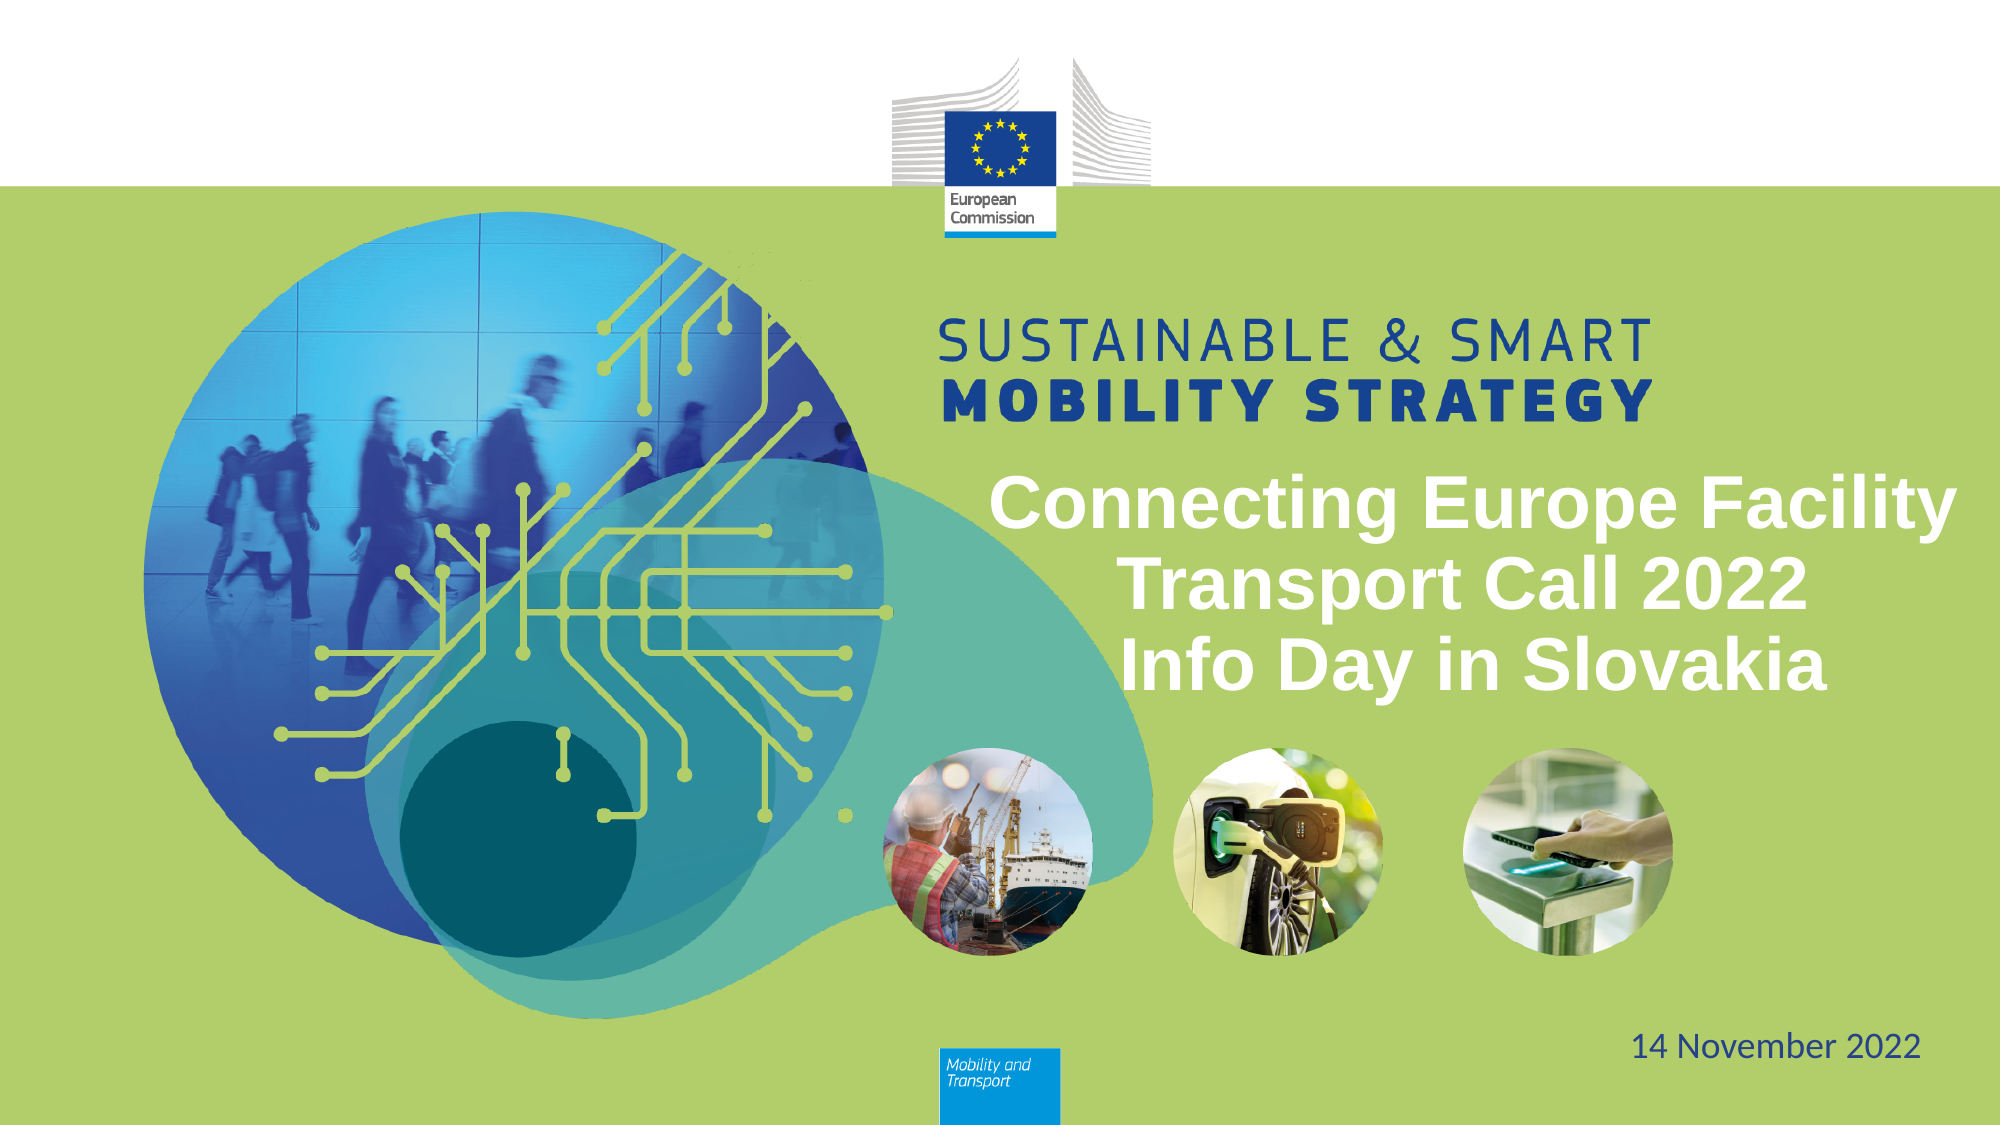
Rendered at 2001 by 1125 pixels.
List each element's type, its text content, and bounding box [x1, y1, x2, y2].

picture [939, 318, 1652, 422]
title Connecting Europe Facility Transport Call 2022 Info Day in Slovakia [935, 546, 2000, 805]
text_box 14 November 2022 [1615, 1013, 1937, 1074]
picture [1463, 805, 1673, 956]
picture [0, 0, 2000, 1019]
picture [1173, 805, 1383, 956]
